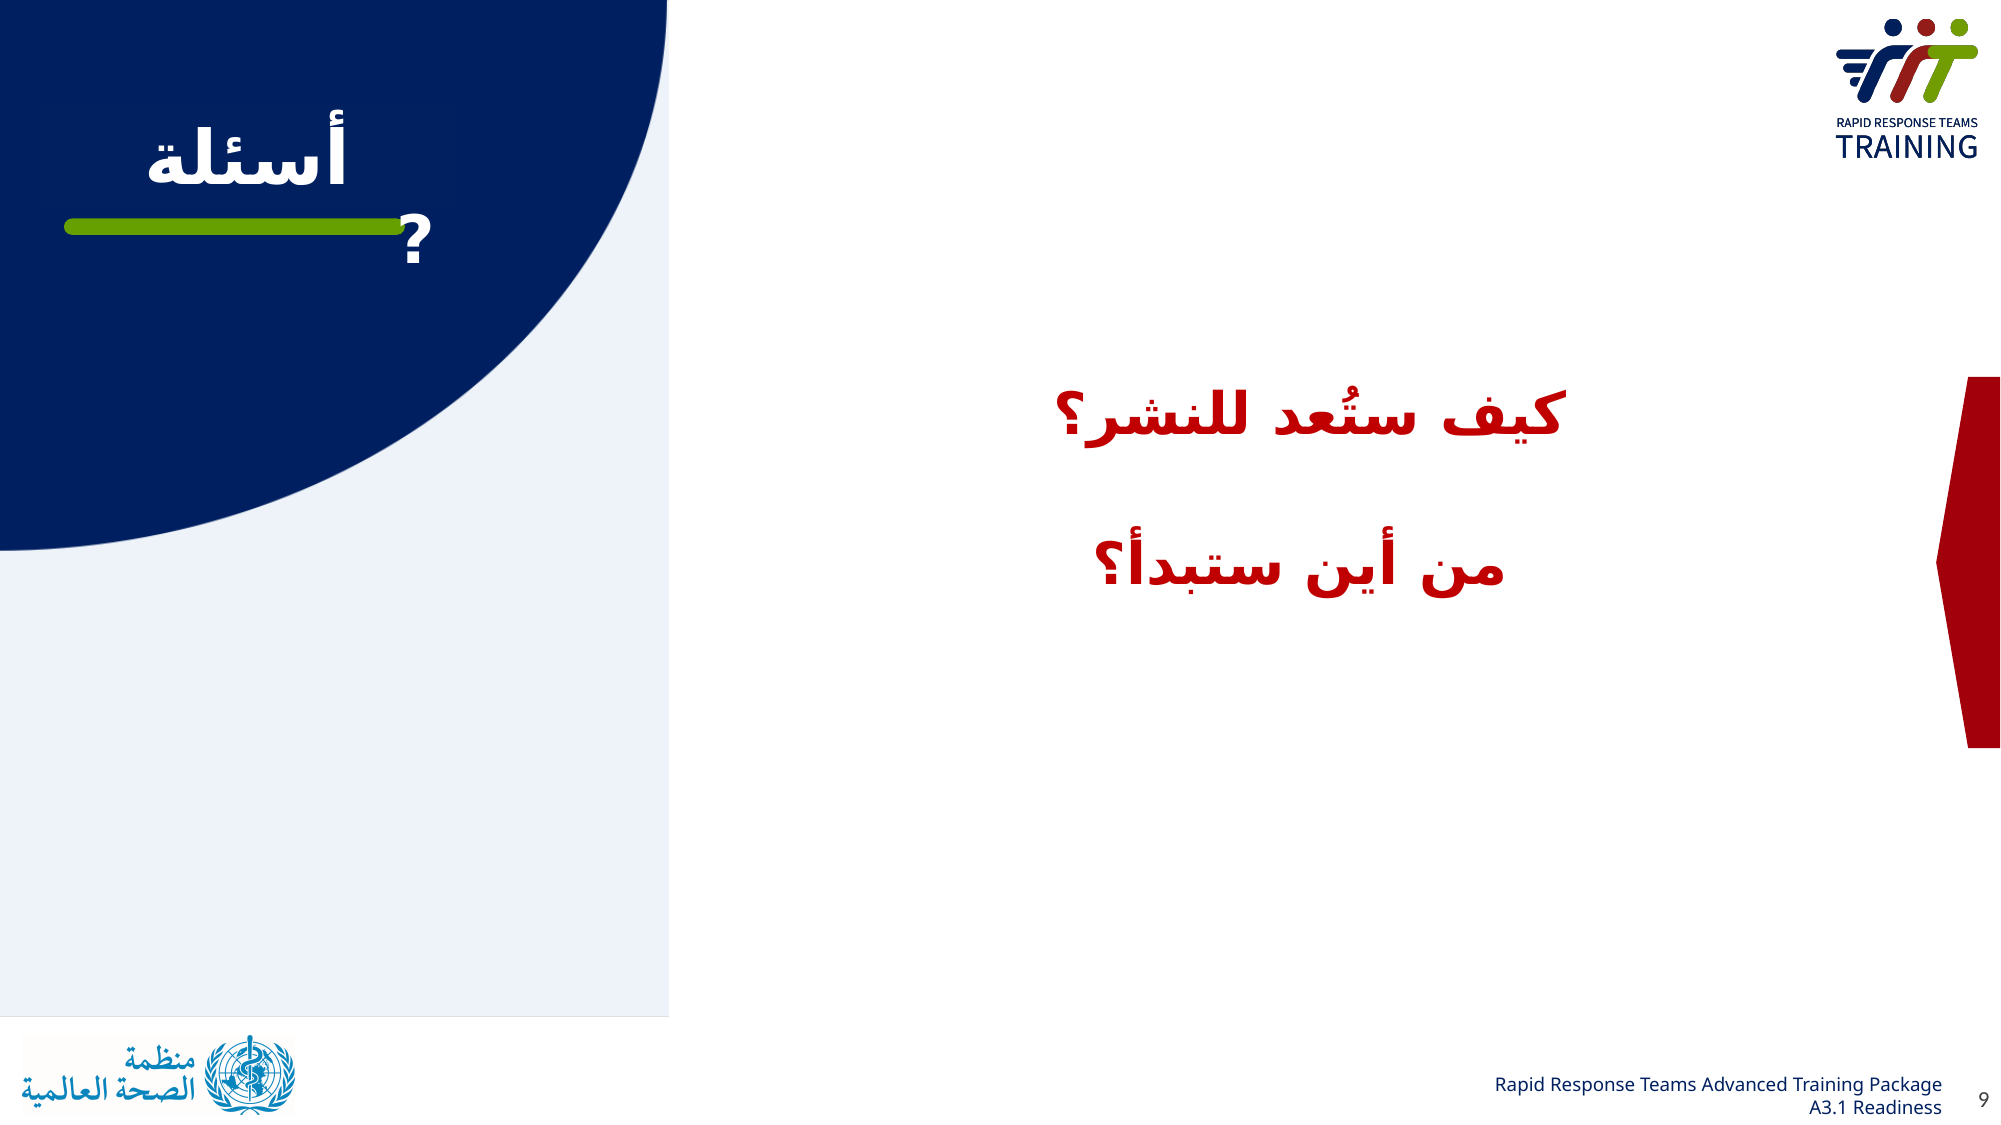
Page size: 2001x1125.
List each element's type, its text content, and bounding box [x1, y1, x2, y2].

text_box كيف ستُعد للنشر؟ من أين ستبدأ؟ [586, 368, 2000, 604]
picture [1835, 19, 1978, 167]
picture [252, 1050, 258, 1059]
picture [0, 0, 669, 1018]
text_box أسئلة [39, 102, 456, 208]
slide_number 9 [1882, 1037, 1916, 1092]
picture [22, 1035, 295, 1115]
